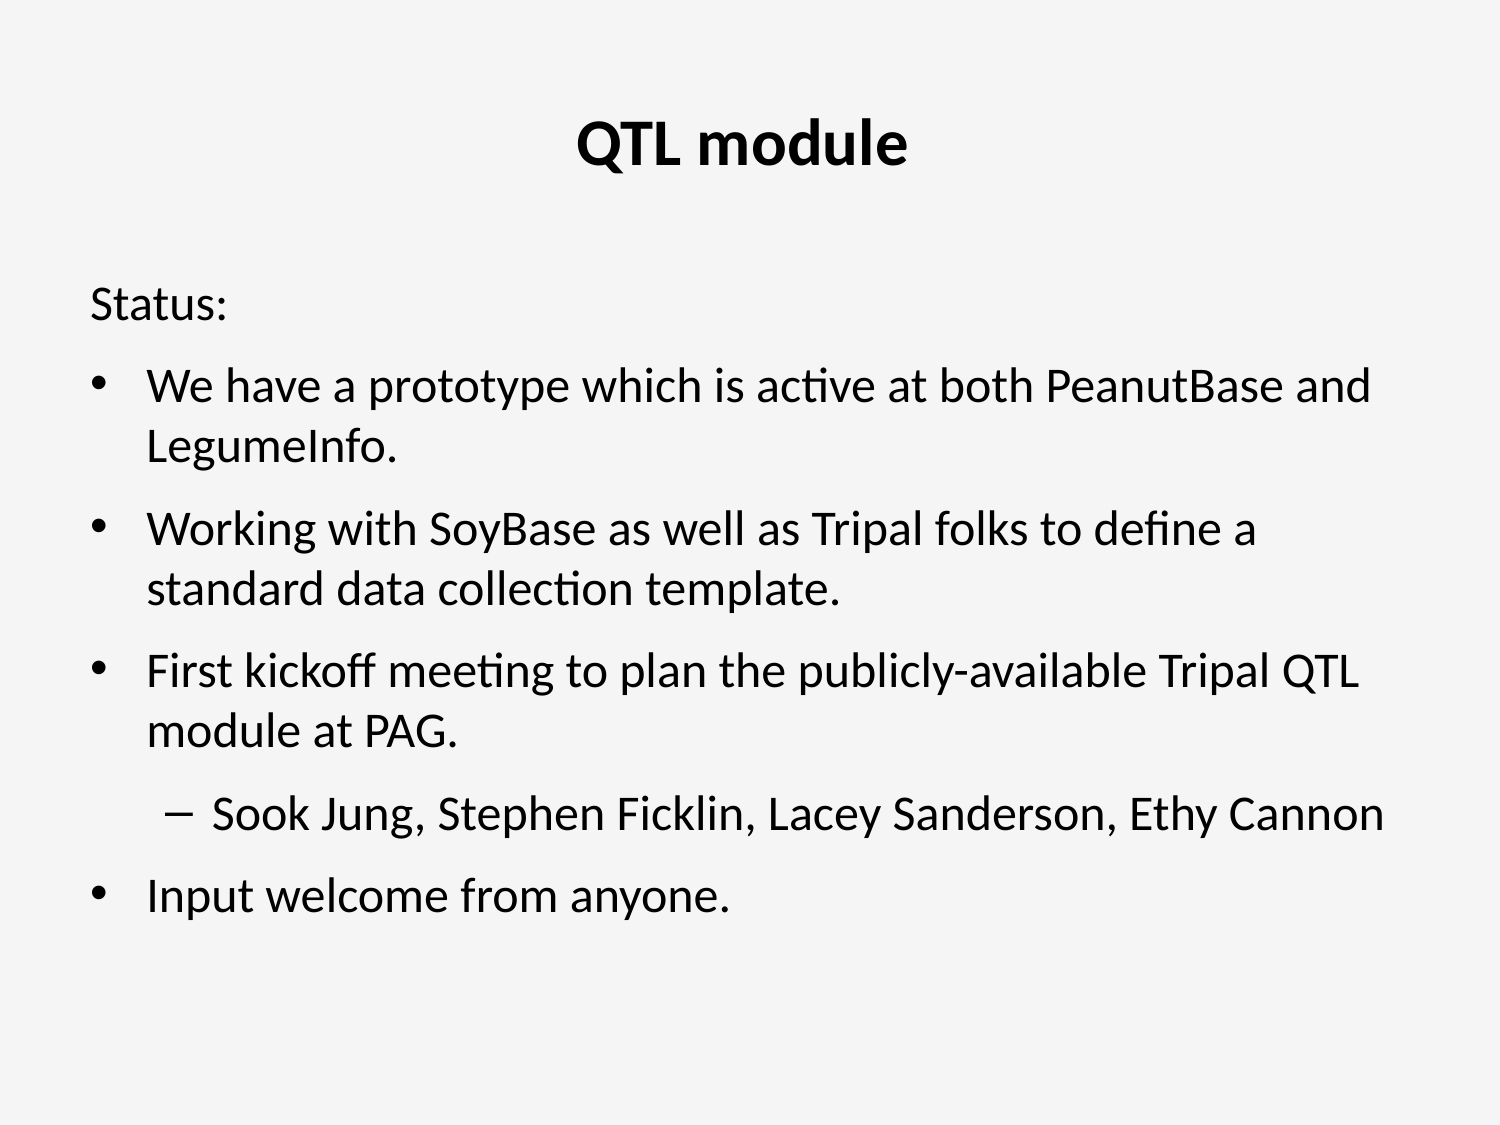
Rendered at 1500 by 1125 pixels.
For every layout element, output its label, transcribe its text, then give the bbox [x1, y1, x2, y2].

list Status: We have a prototype which is active at both PeanutBase and LegumeInfo. Working with SoyBase as well as Tripal folks to define a standard data collection template. First kickoff meeting to plan the publicly-available Tripal QTL module at PAG. Sook Jung, Stephen Ficklin, Lacey Sanderson, Ethy Cannon Input welcome from anyone. [75, 262, 1425, 1005]
title QTL module [75, 45, 1425, 233]
